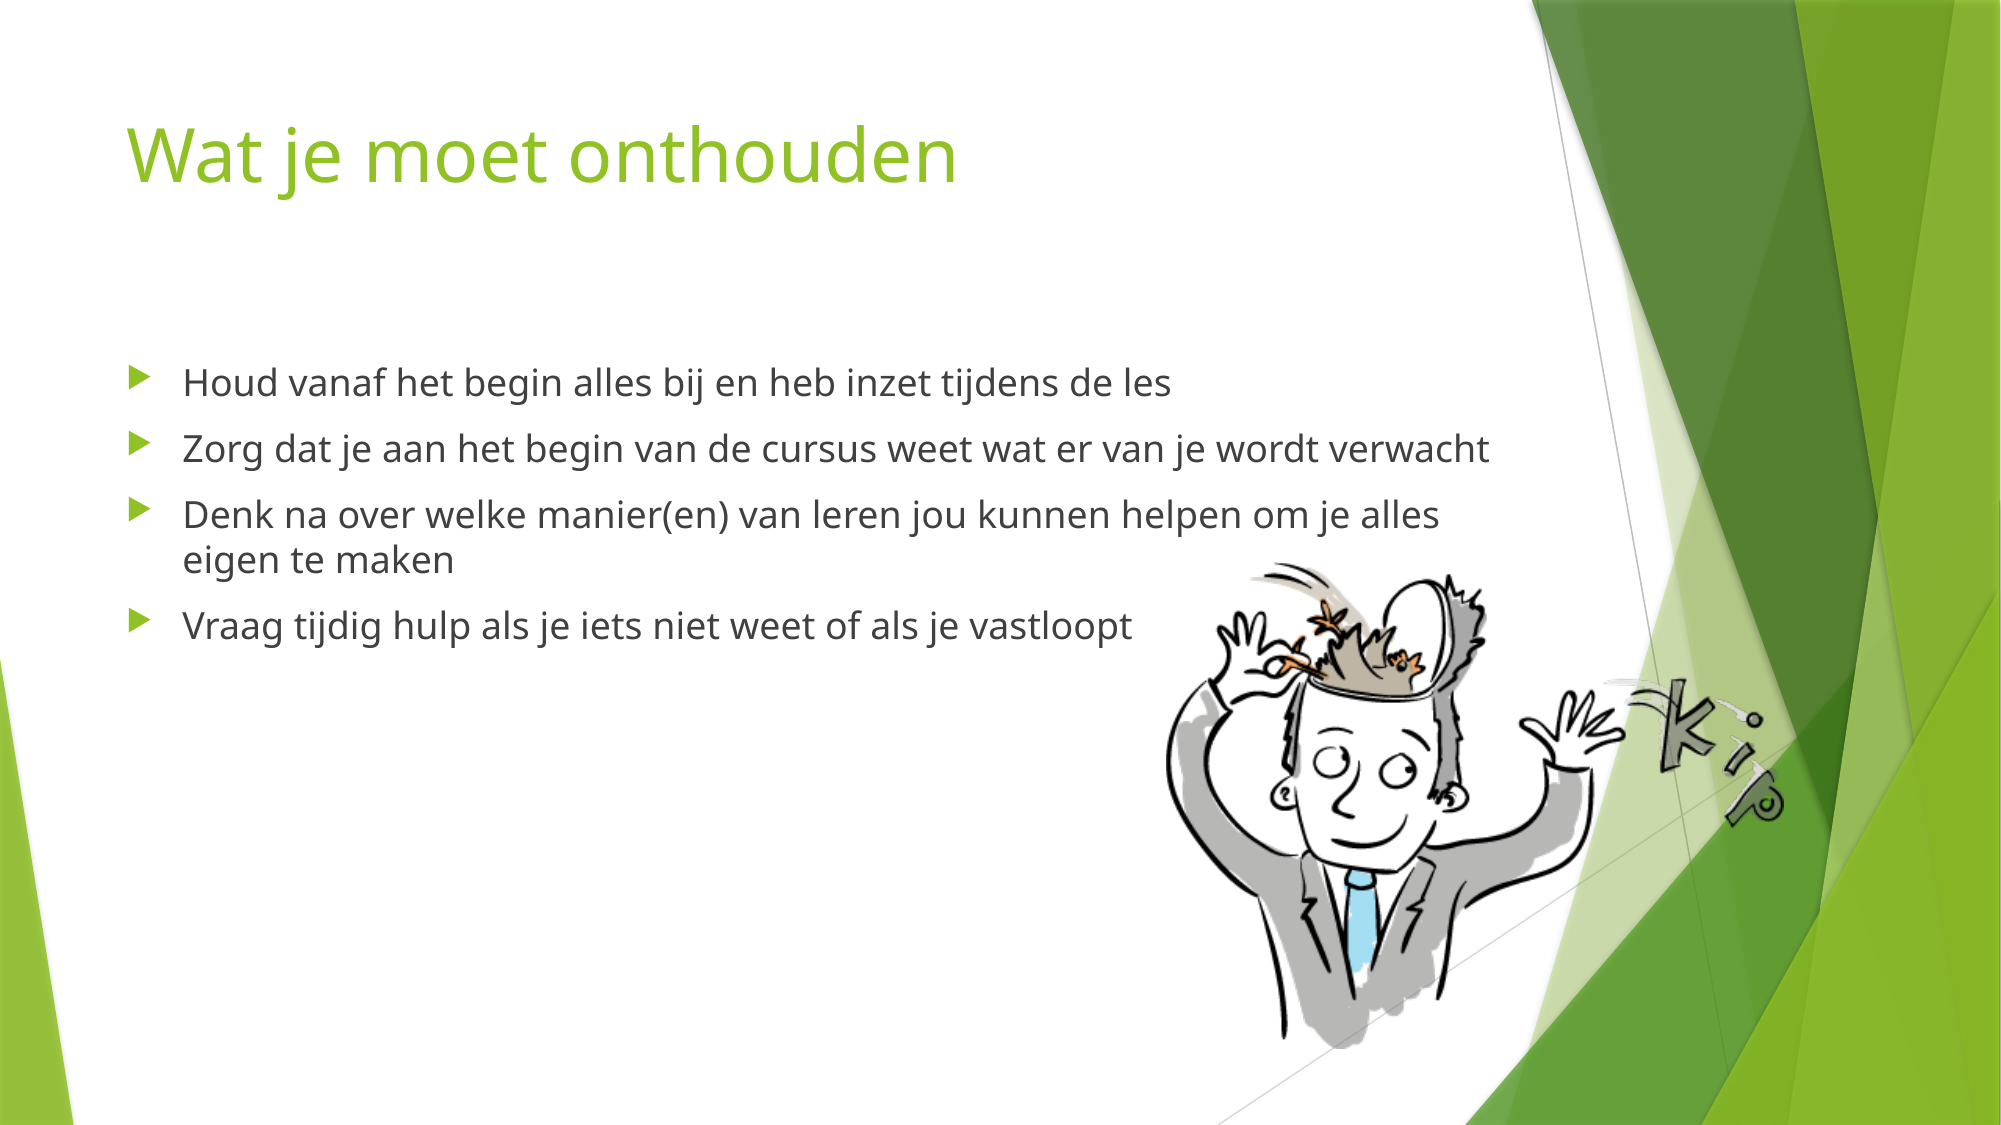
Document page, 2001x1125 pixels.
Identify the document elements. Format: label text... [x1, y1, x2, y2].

title Wat je moet onthouden [111, 99, 1522, 317]
picture [1165, 561, 1784, 1049]
list Houd vanaf het begin alles bij en heb inzet tijdens de les Zorg dat je aan het begin van de cursus weet wat er van je wordt verwacht Denk na over welke manier(en) van leren jou kunnen helpen om je alles eigen te maken Vraag tijdig hulp als je iets niet weet of als je vastloopt [111, 351, 1522, 989]
